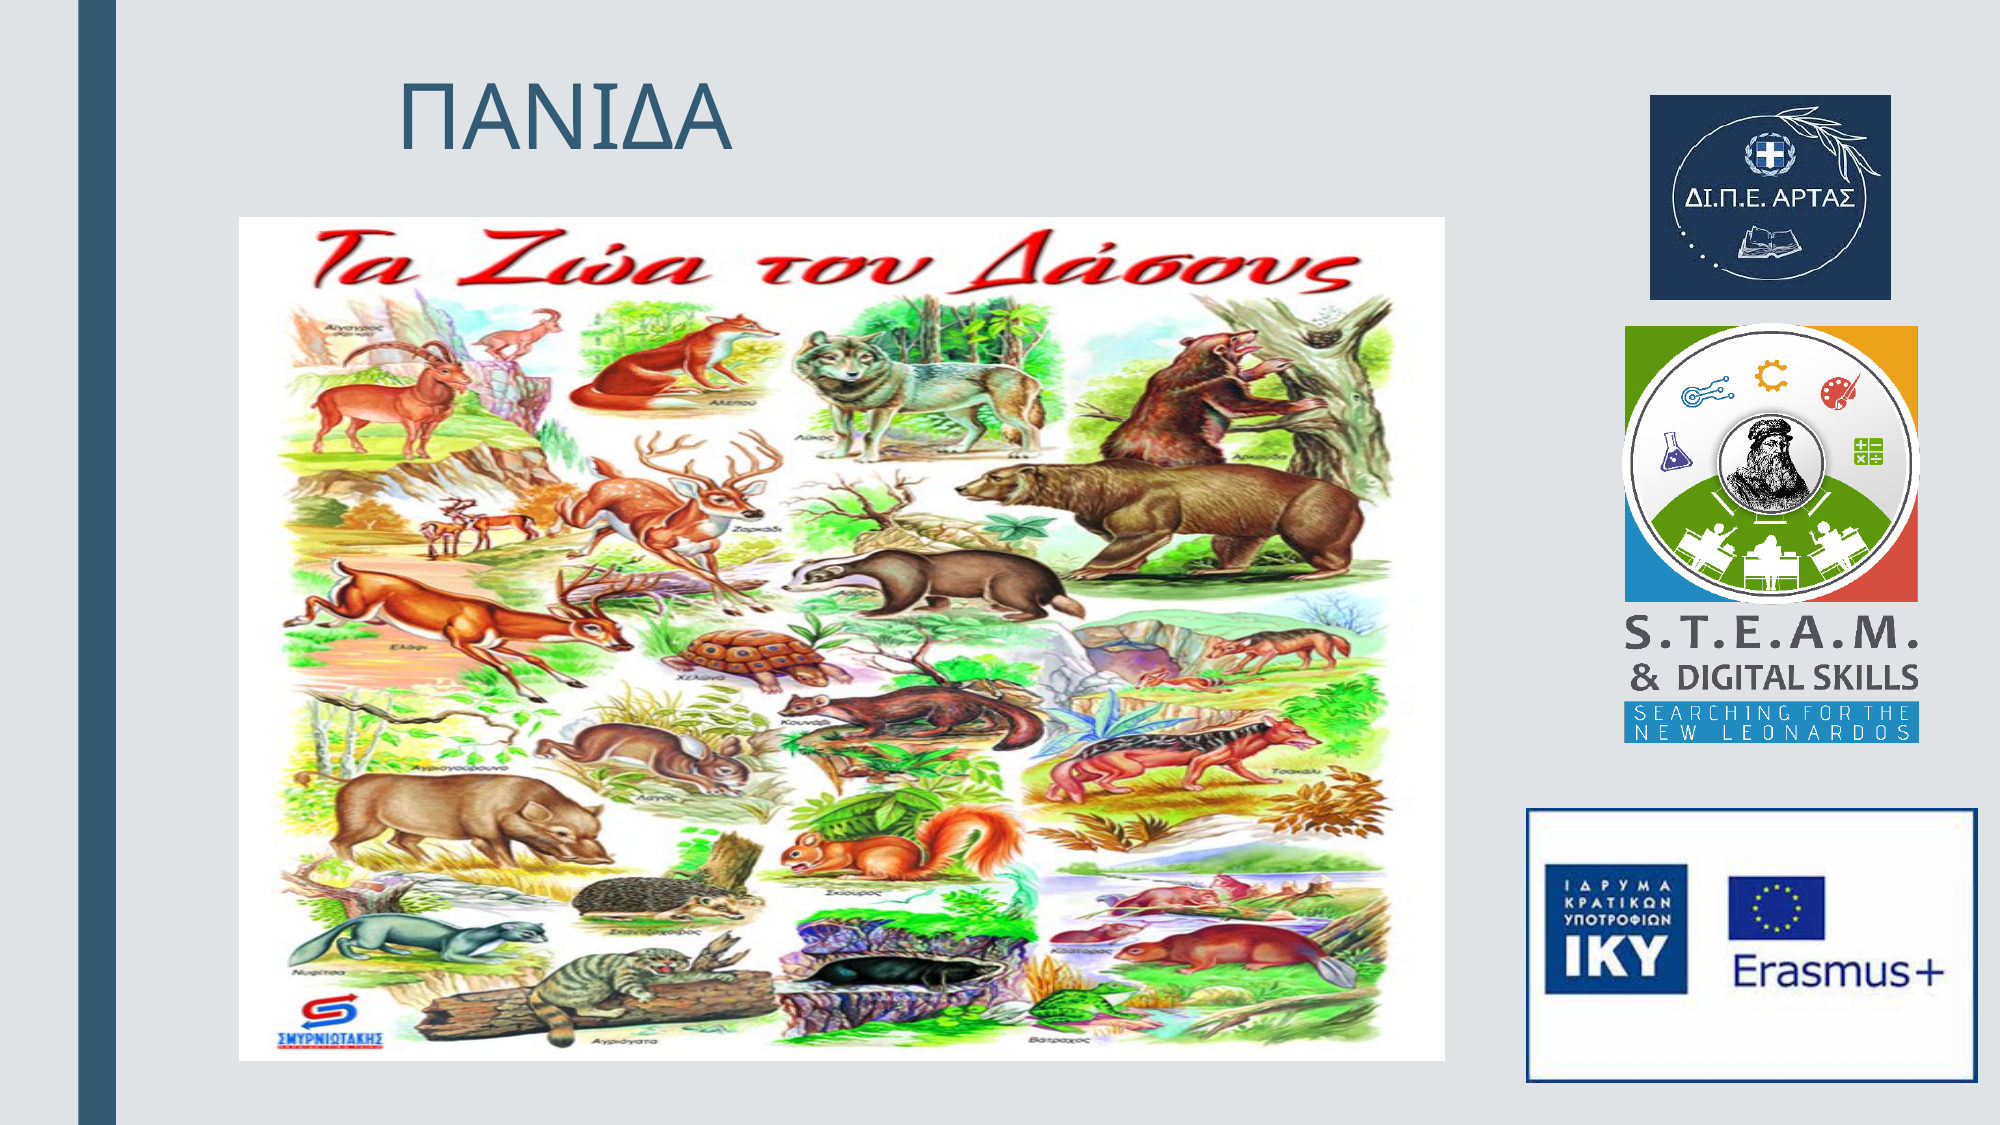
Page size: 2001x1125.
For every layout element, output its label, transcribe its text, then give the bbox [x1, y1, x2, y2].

picture [1622, 323, 1920, 743]
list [1525, 808, 1978, 1083]
title ΠΑΝΙΔΑ [379, 64, 1346, 184]
picture [239, 217, 1445, 1061]
picture [1650, 95, 1891, 300]
